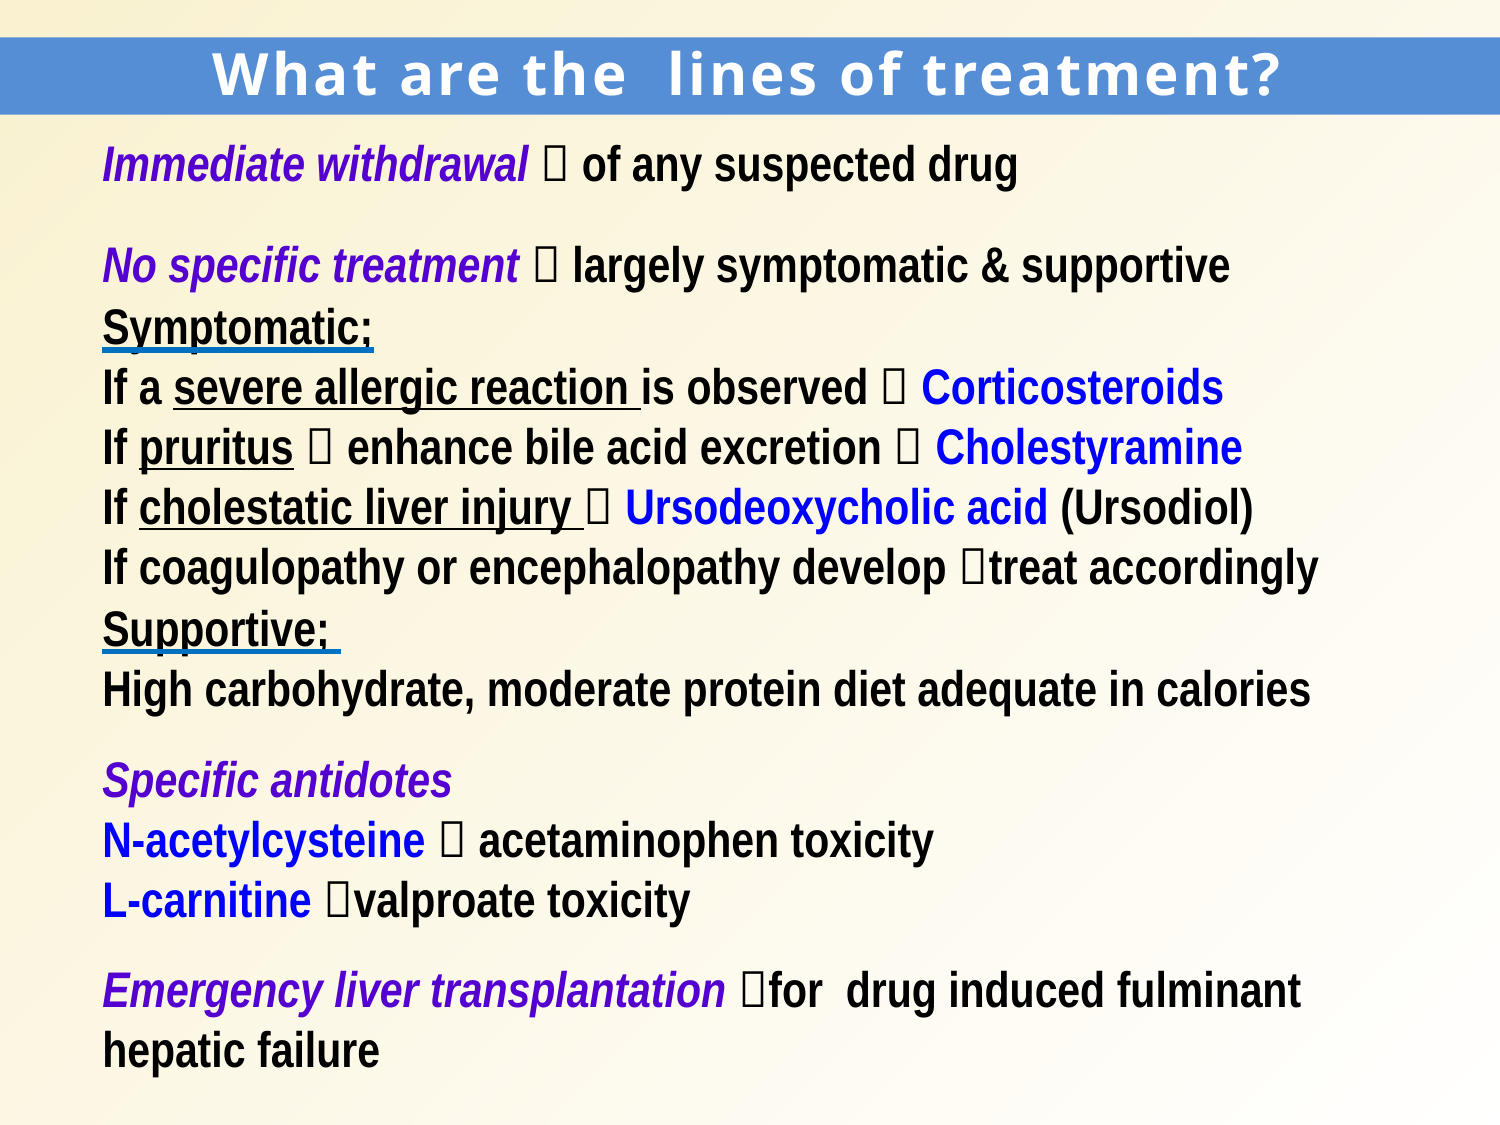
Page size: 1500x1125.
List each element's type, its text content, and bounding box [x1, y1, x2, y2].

text_box Supportive; High carbohydrate, moderate protein diet adequate in calories [87, 588, 1413, 724]
text_box What are the lines of treatment? [0, 37, 1500, 115]
text_box Symptomatic; If a severe allergic reaction is observed  Corticosteroids If pruritus  enhance bile acid excretion  Cholestyramine If cholestatic liver injury  Ursodeoxycholic acid (Ursodiol) If coagulopathy or encephalopathy develop treat accordingly [87, 300, 1413, 588]
text_box Immediate withdrawal  of any suspected drug [87, 124, 1425, 199]
text_box No specific treatment  largely symptomatic & supportive [87, 224, 1425, 300]
text_box Specific antidotes N-acetylcysteine  acetaminophen toxicity L-carnitine valproate toxicity [87, 740, 1263, 936]
text_box Emergency liver transplantation for drug induced fulminant hepatic failure [87, 949, 1388, 1085]
